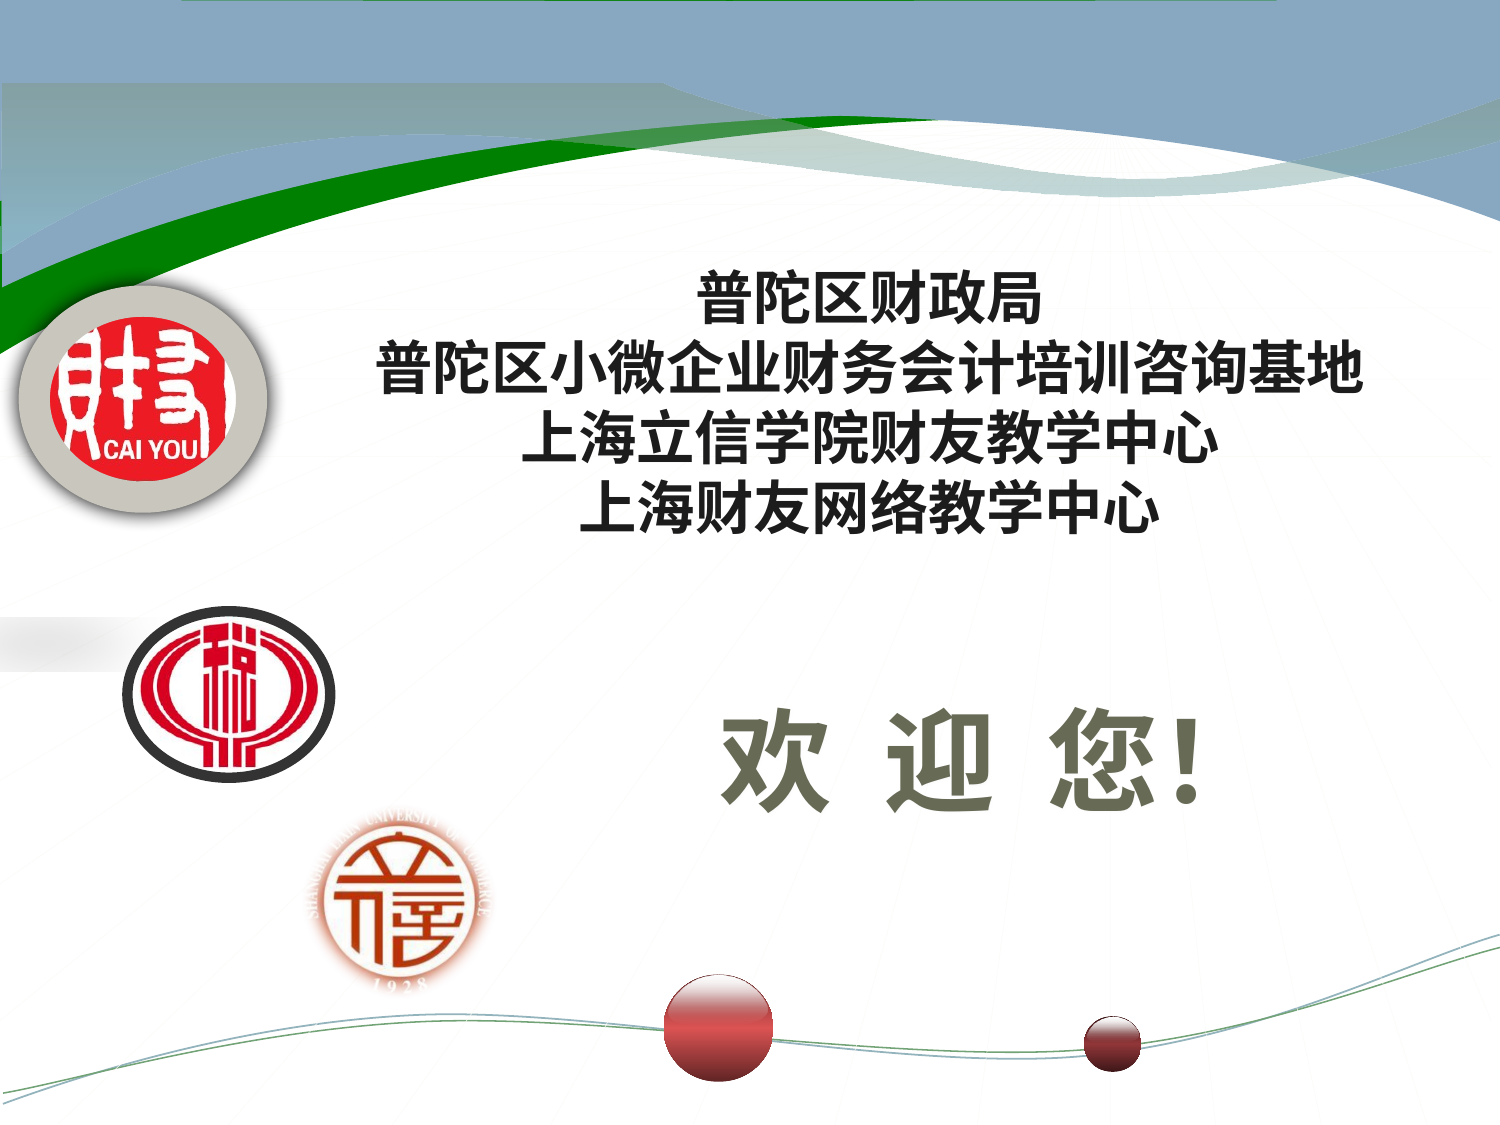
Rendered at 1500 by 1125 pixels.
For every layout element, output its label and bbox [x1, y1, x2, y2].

picture [50, 317, 235, 481]
picture [331, 833, 468, 970]
picture [133, 617, 325, 772]
picture [667, 974, 768, 1026]
picture [1086, 1016, 1139, 1043]
